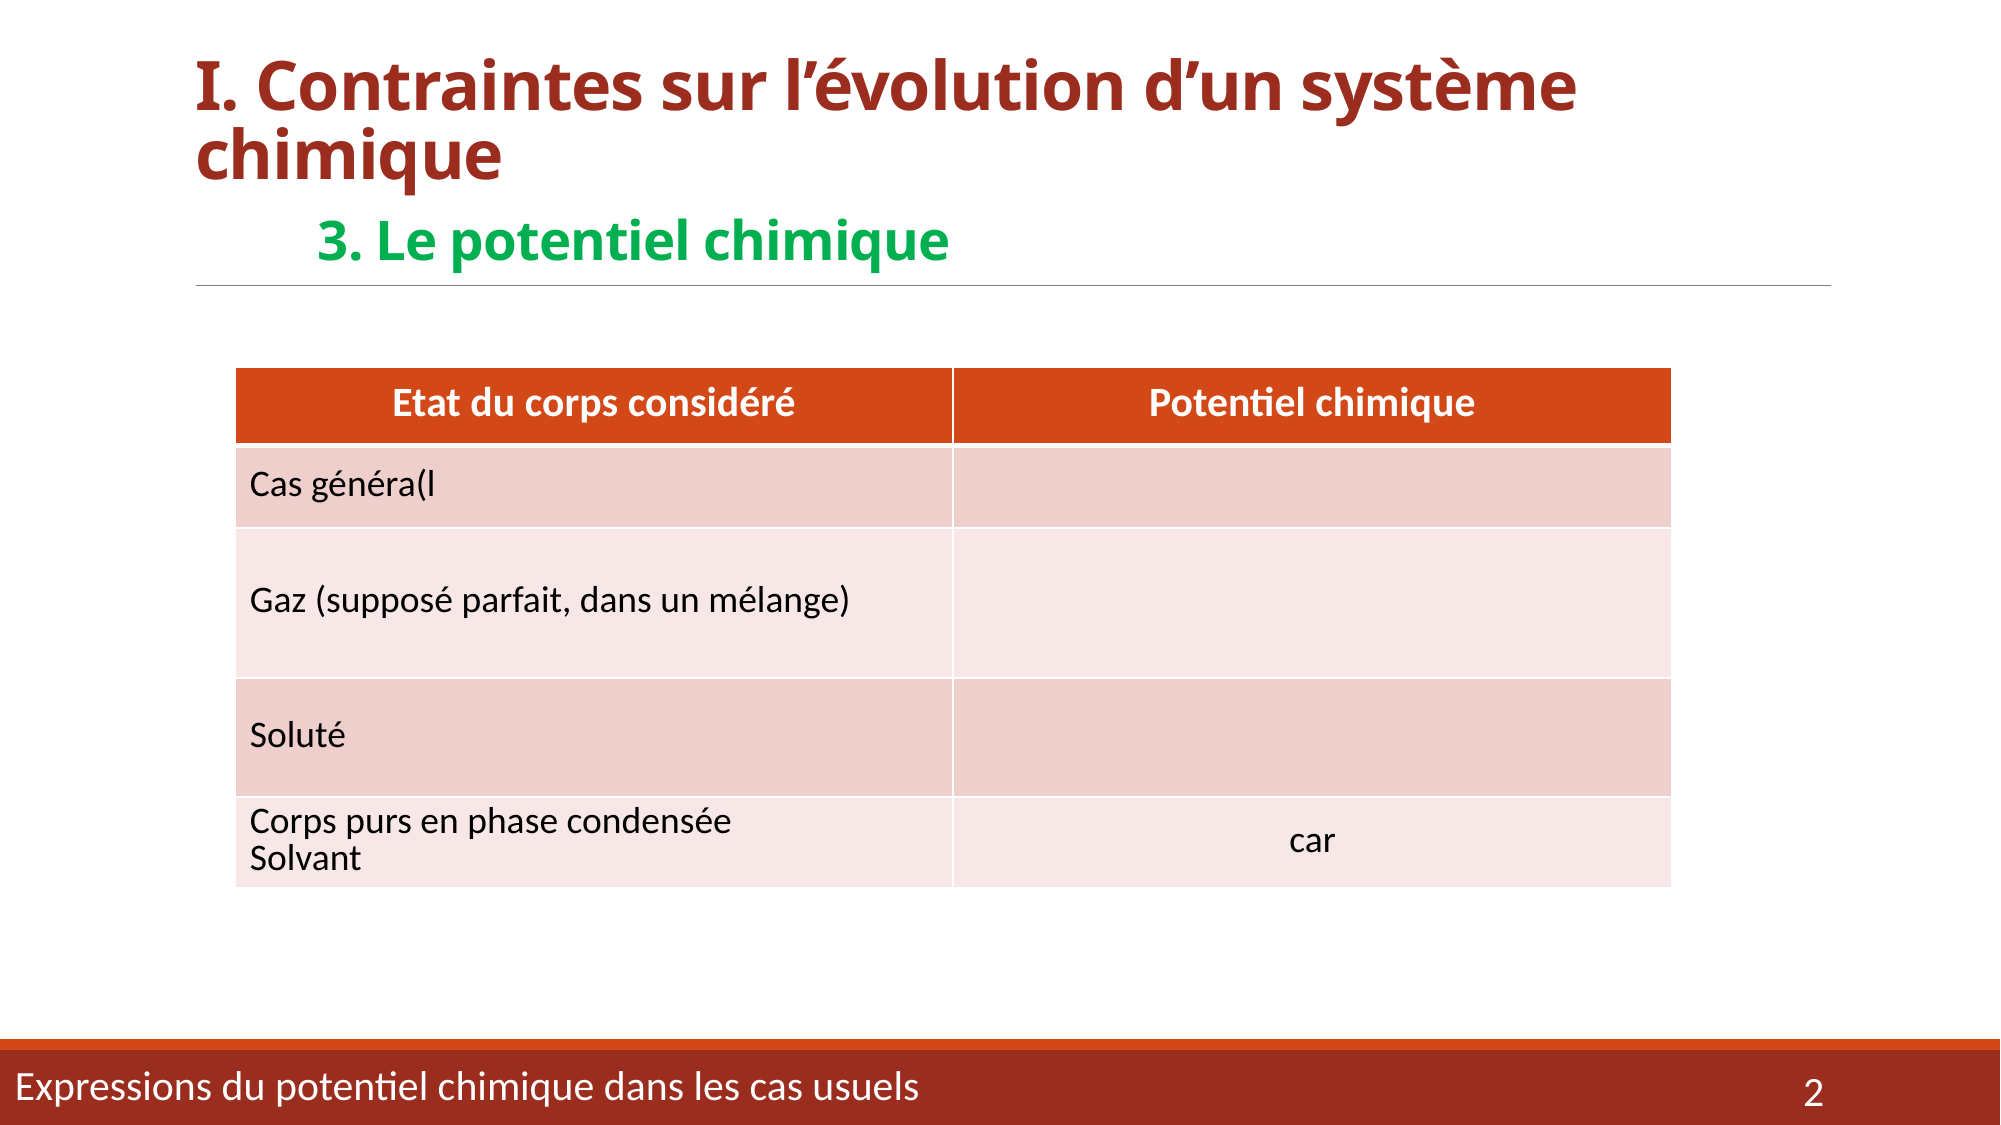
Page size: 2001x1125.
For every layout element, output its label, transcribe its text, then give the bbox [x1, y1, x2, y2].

text_box Expressions du potentiel chimique dans les cas usuels [0, 1056, 2000, 1125]
title I. Contraintes sur l’évolution d’un système chimique 3. Le potentiel chimique [180, 47, 1830, 285]
